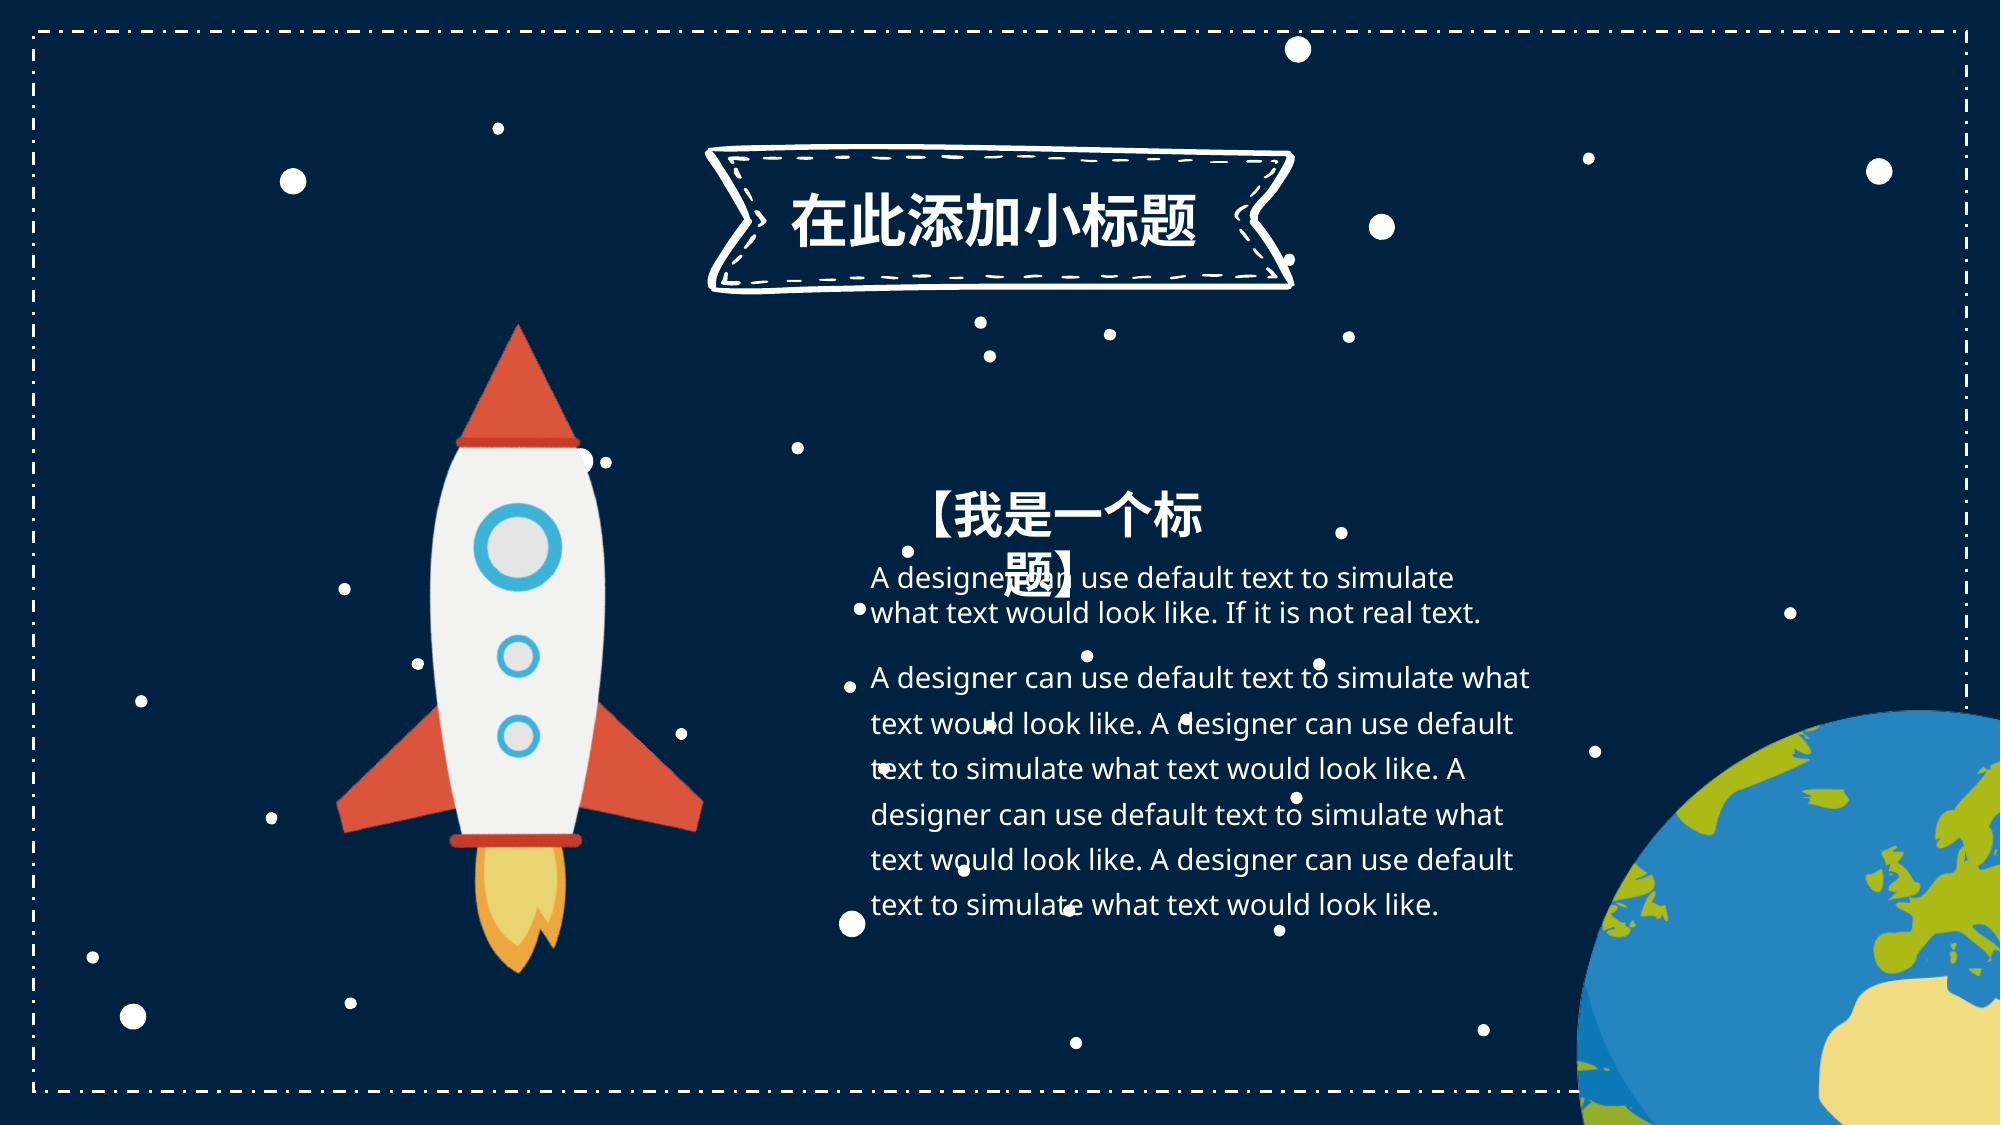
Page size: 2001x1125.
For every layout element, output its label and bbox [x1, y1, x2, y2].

text_box [704, 143, 1296, 296]
text_box [1914, 30, 1968, 625]
picture [86, 24, 2000, 1125]
text_box [32, 30, 1514, 1093]
